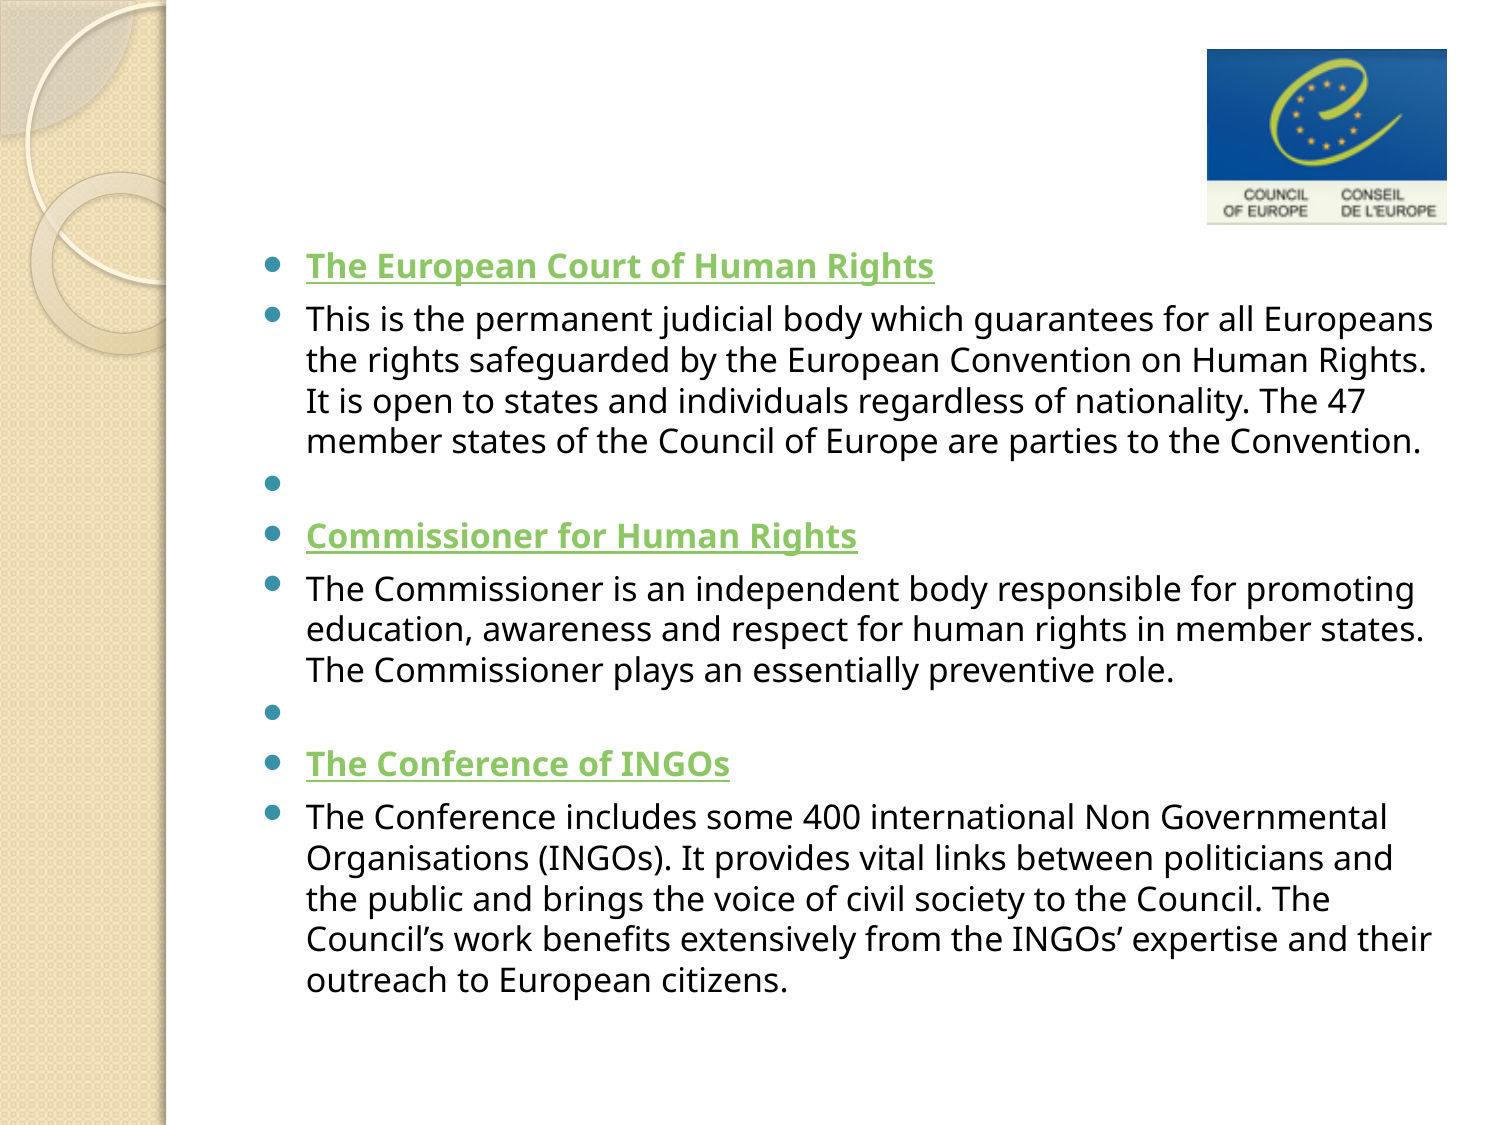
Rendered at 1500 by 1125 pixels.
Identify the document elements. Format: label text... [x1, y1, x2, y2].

picture [1206, 49, 1447, 226]
list The European Court of Human Rights This is the permanent judicial body which guarantees for all Europeans the rights safeguarded by the European Convention on Human Rights. It is open to states and individuals regardless of nationality. The 47 member states of the Council of Europe are parties to the Convention. Commissioner for Human Rights The Commissioner is an independent body responsible for promoting education, awareness and respect for human rights in member states. The Commissioner plays an essentially preventive role. The Conference of INGOs The Conference includes some 400 international Non Governmental Organisations (INGOs). It provides vital links between politicians and the public and brings the voice of civil society to the Council. The Council’s work benefits extensively from the INGOs’ expertise and their outreach to European citizens. [235, 237, 1466, 1025]
